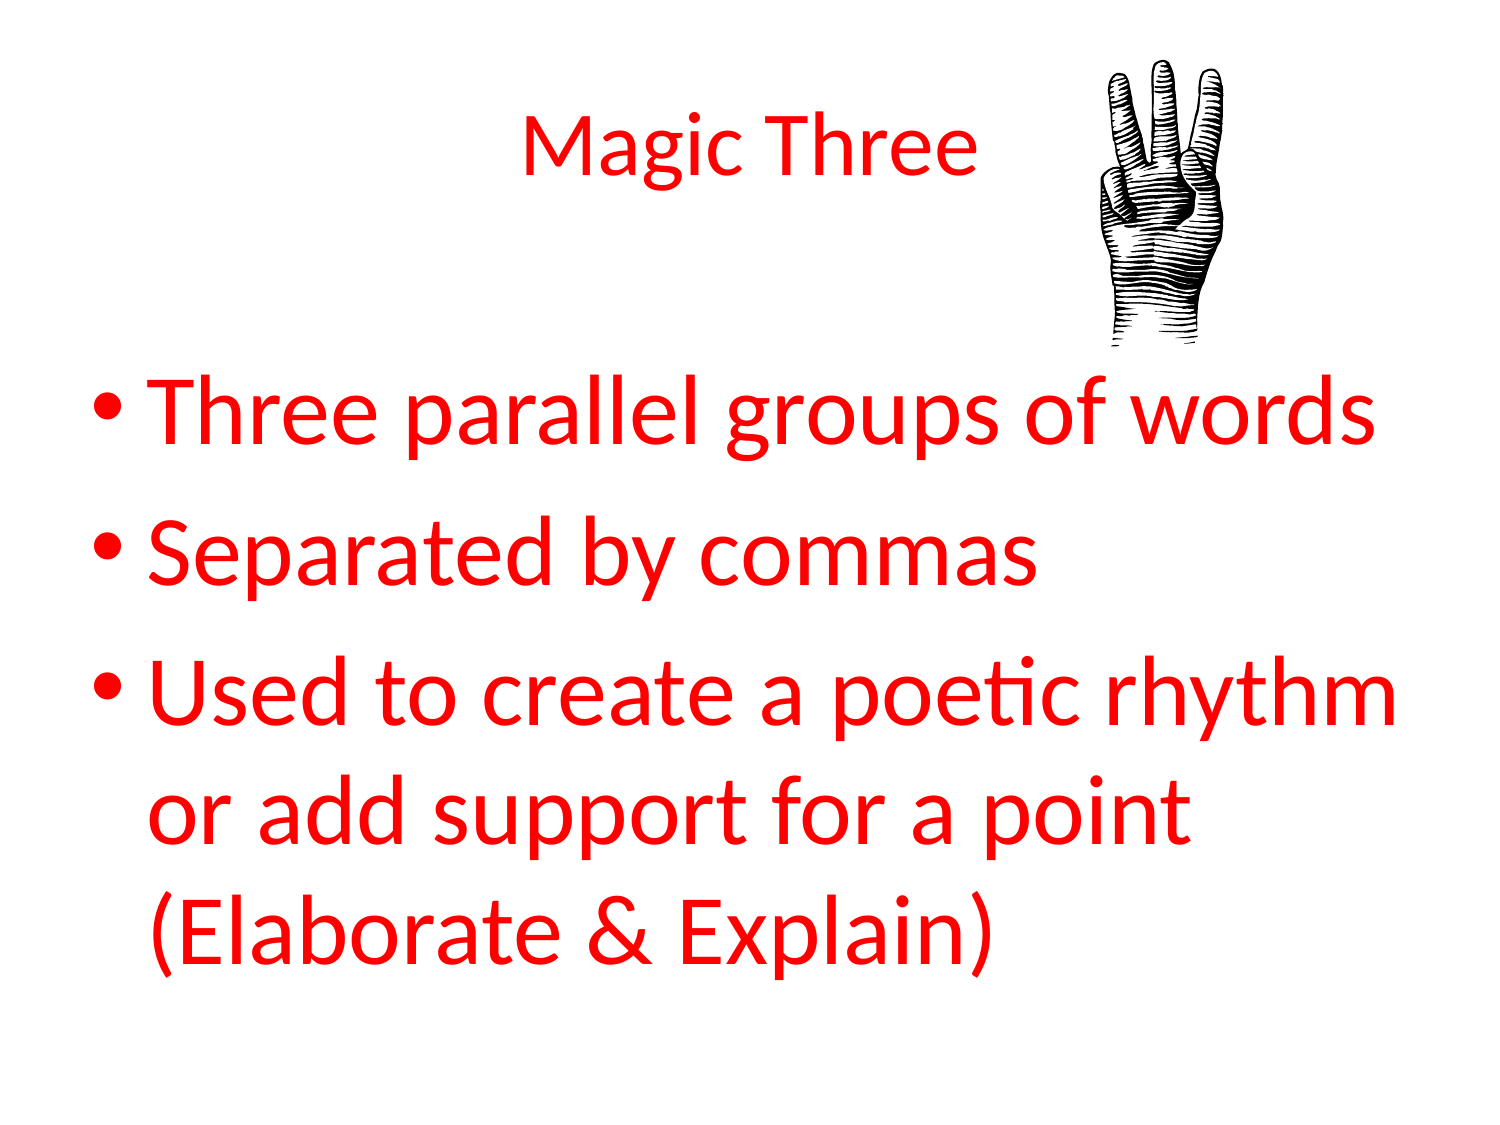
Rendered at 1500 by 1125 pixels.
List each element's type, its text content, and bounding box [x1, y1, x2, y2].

title Magic Three [75, 45, 1425, 233]
picture [1099, 49, 1226, 350]
list Three parallel groups of words Separated by commas Used to create a poetic rhythm or add support for a point (Elaborate & Explain) [75, 337, 1425, 1050]
